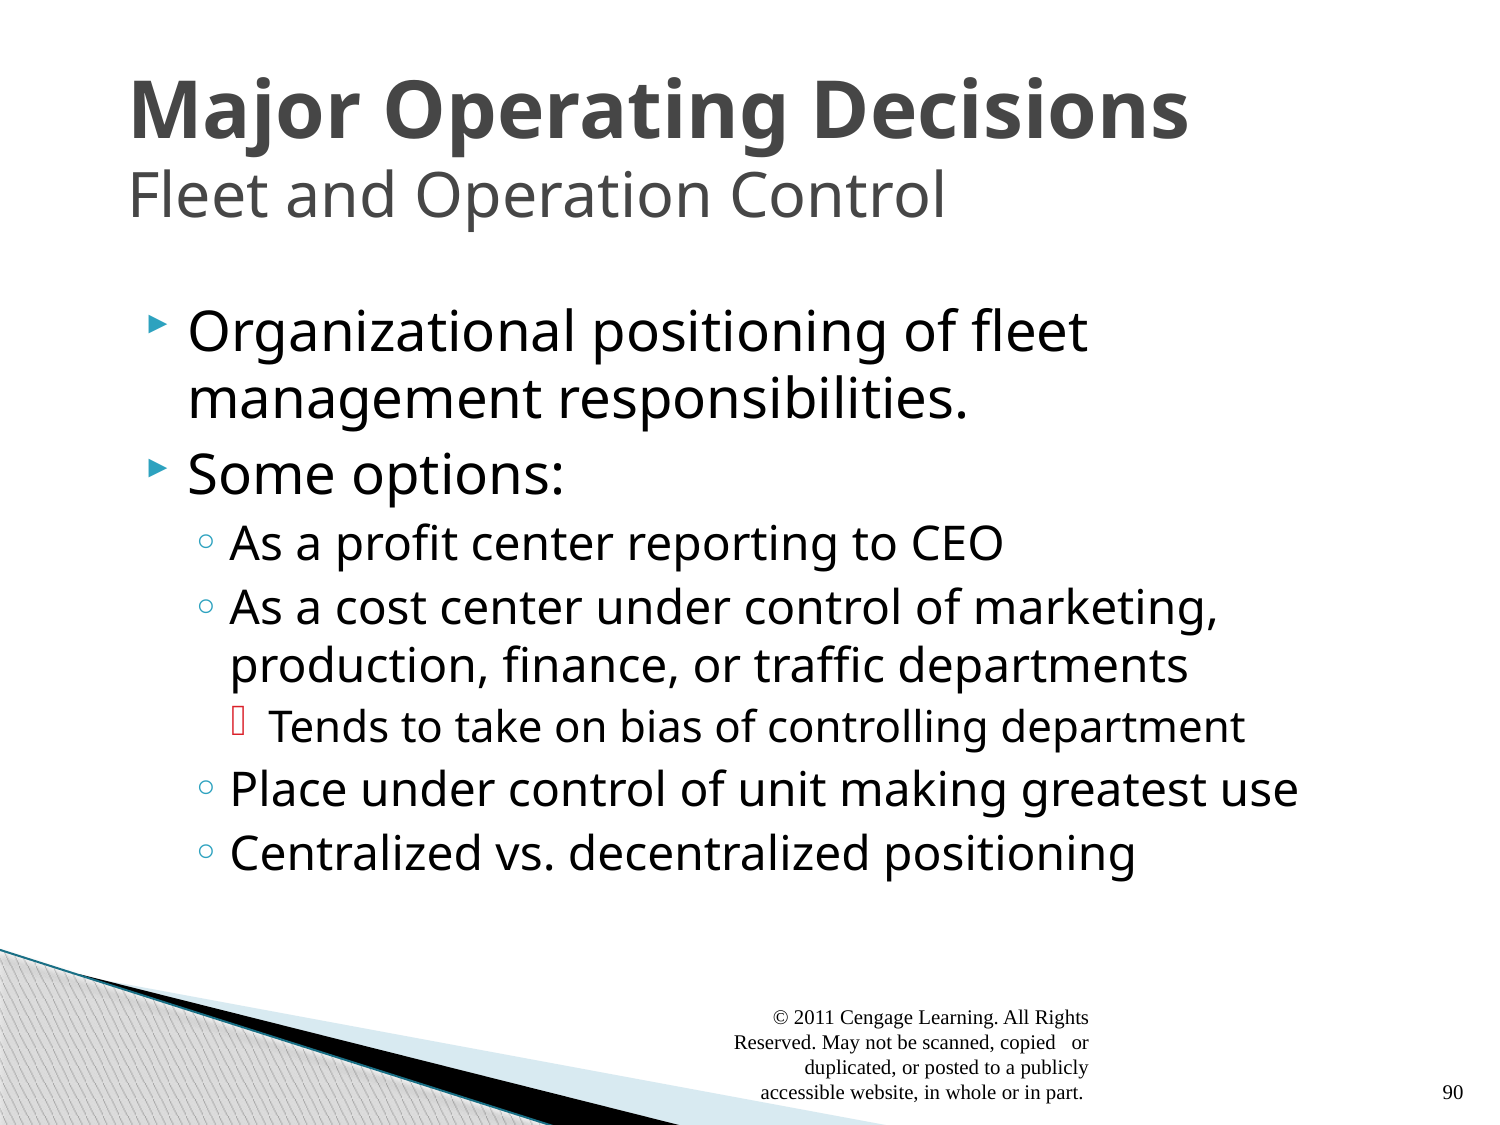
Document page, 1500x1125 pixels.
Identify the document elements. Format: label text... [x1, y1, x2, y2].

footer © 2011 Cengage Learning. All Rights Reserved. May not be scanned, copied or duplicated, or posted to a publicly accessible website, in whole or in part. [718, 1051, 1105, 1112]
slide_number 90 [1418, 1051, 1479, 1112]
title Major Operating Decisions Fleet and Operation Control [112, 50, 1388, 238]
list Organizational positioning of fleet management responsibilities. Some options: As a profit center reporting to CEO As a cost center under control of marketing, production, finance, or traffic departments Tends to take on bias of controlling department Place under control of unit making greatest use Centralized vs. decentralized positioning [112, 287, 1413, 1001]
